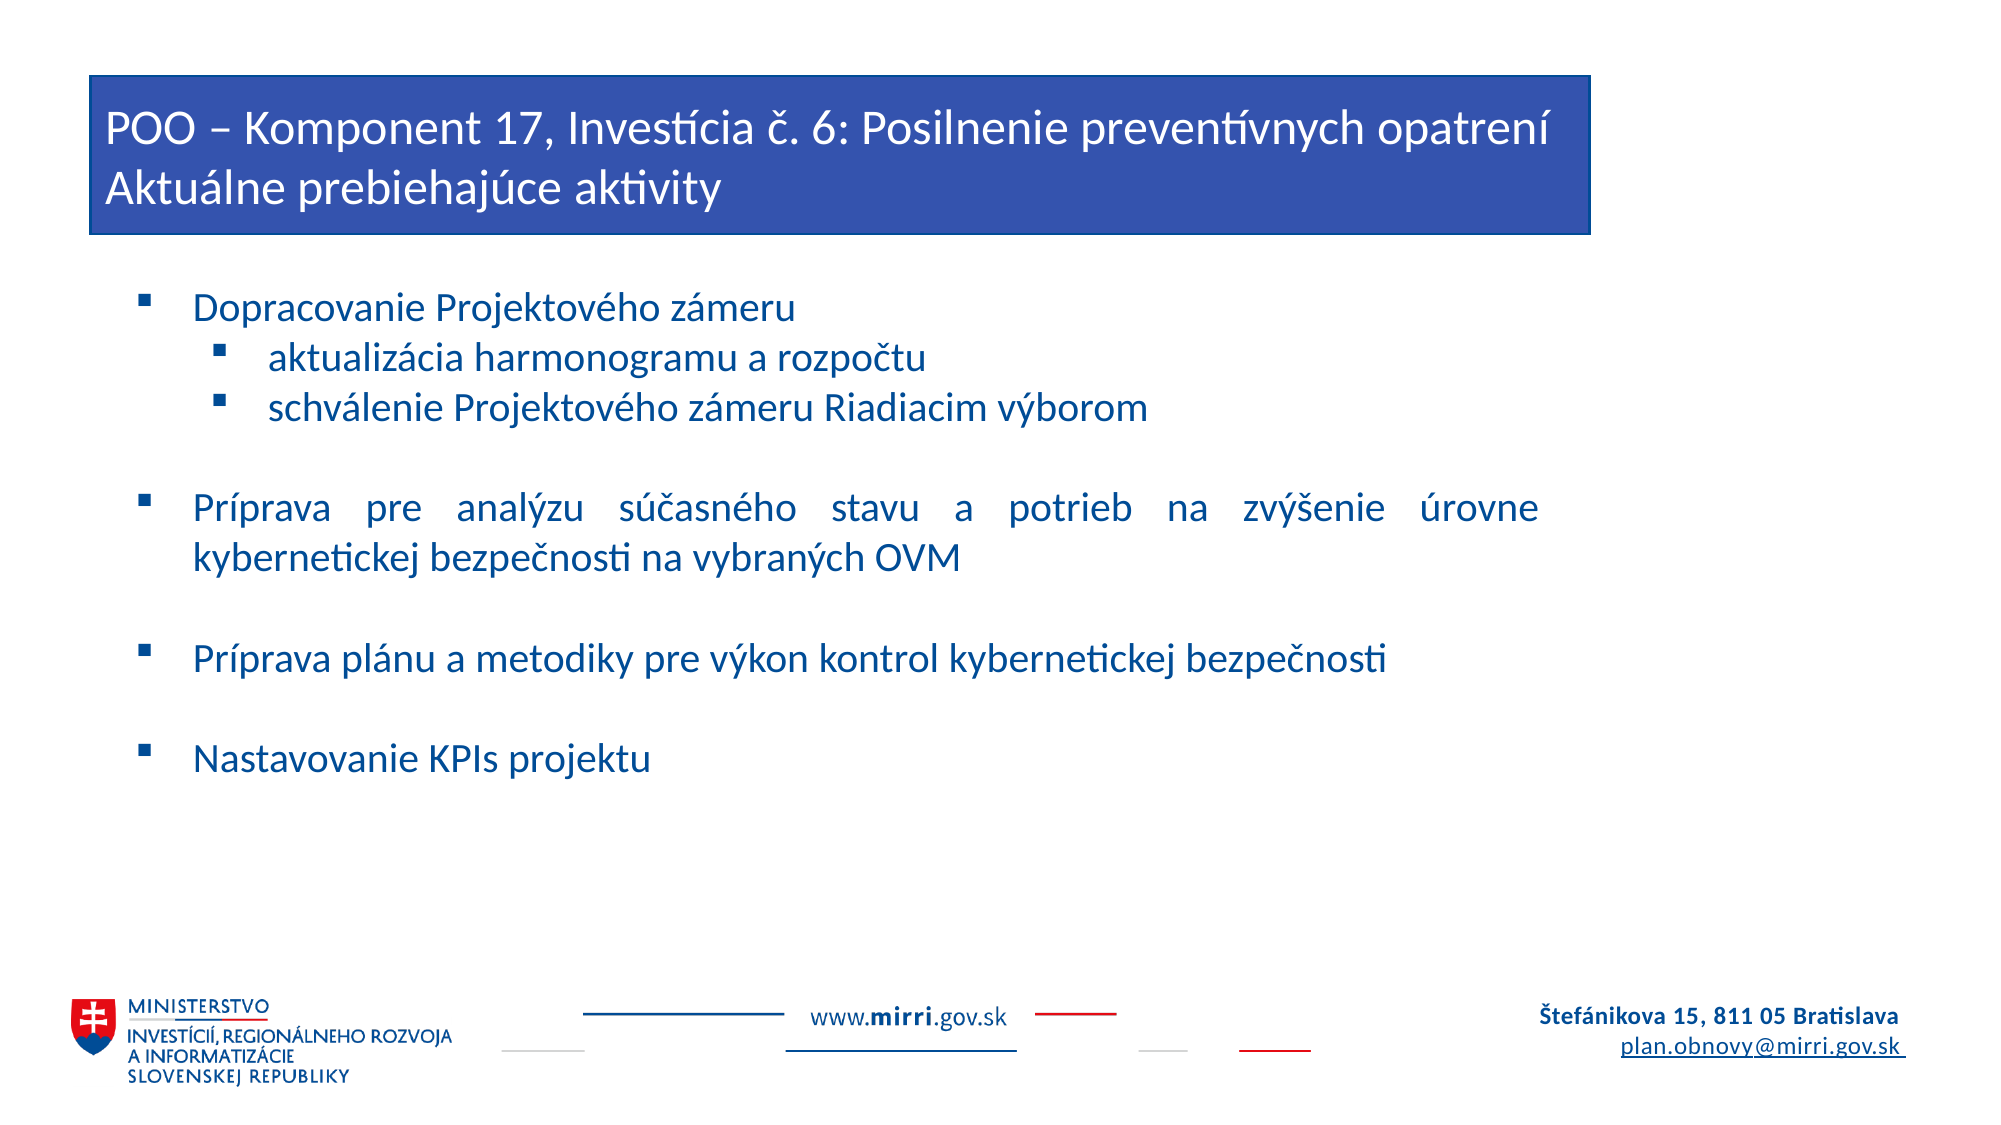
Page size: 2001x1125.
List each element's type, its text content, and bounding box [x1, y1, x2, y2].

text_box Dopracovanie Projektového zámeru aktualizácia harmonogramu a rozpočtu schválenie Projektového zámeru Riadiacim výborom Príprava pre analýzu súčasného stavu a potrieb na zvýšenie úrovne kybernetickej bezpečnosti na vybraných OVM Príprava plánu a metodiky pre výkon kontrol kybernetickej bezpečnosti Nastavovanie KPIs projektu [90, 272, 1555, 788]
picture [71, 999, 452, 1087]
picture [501, 1006, 1311, 1052]
text_box POO – Komponent 17, Investícia č. 6: Posilnenie preventívnych opatrení Aktuálne prebiehajúce aktivity [89, 75, 1591, 235]
